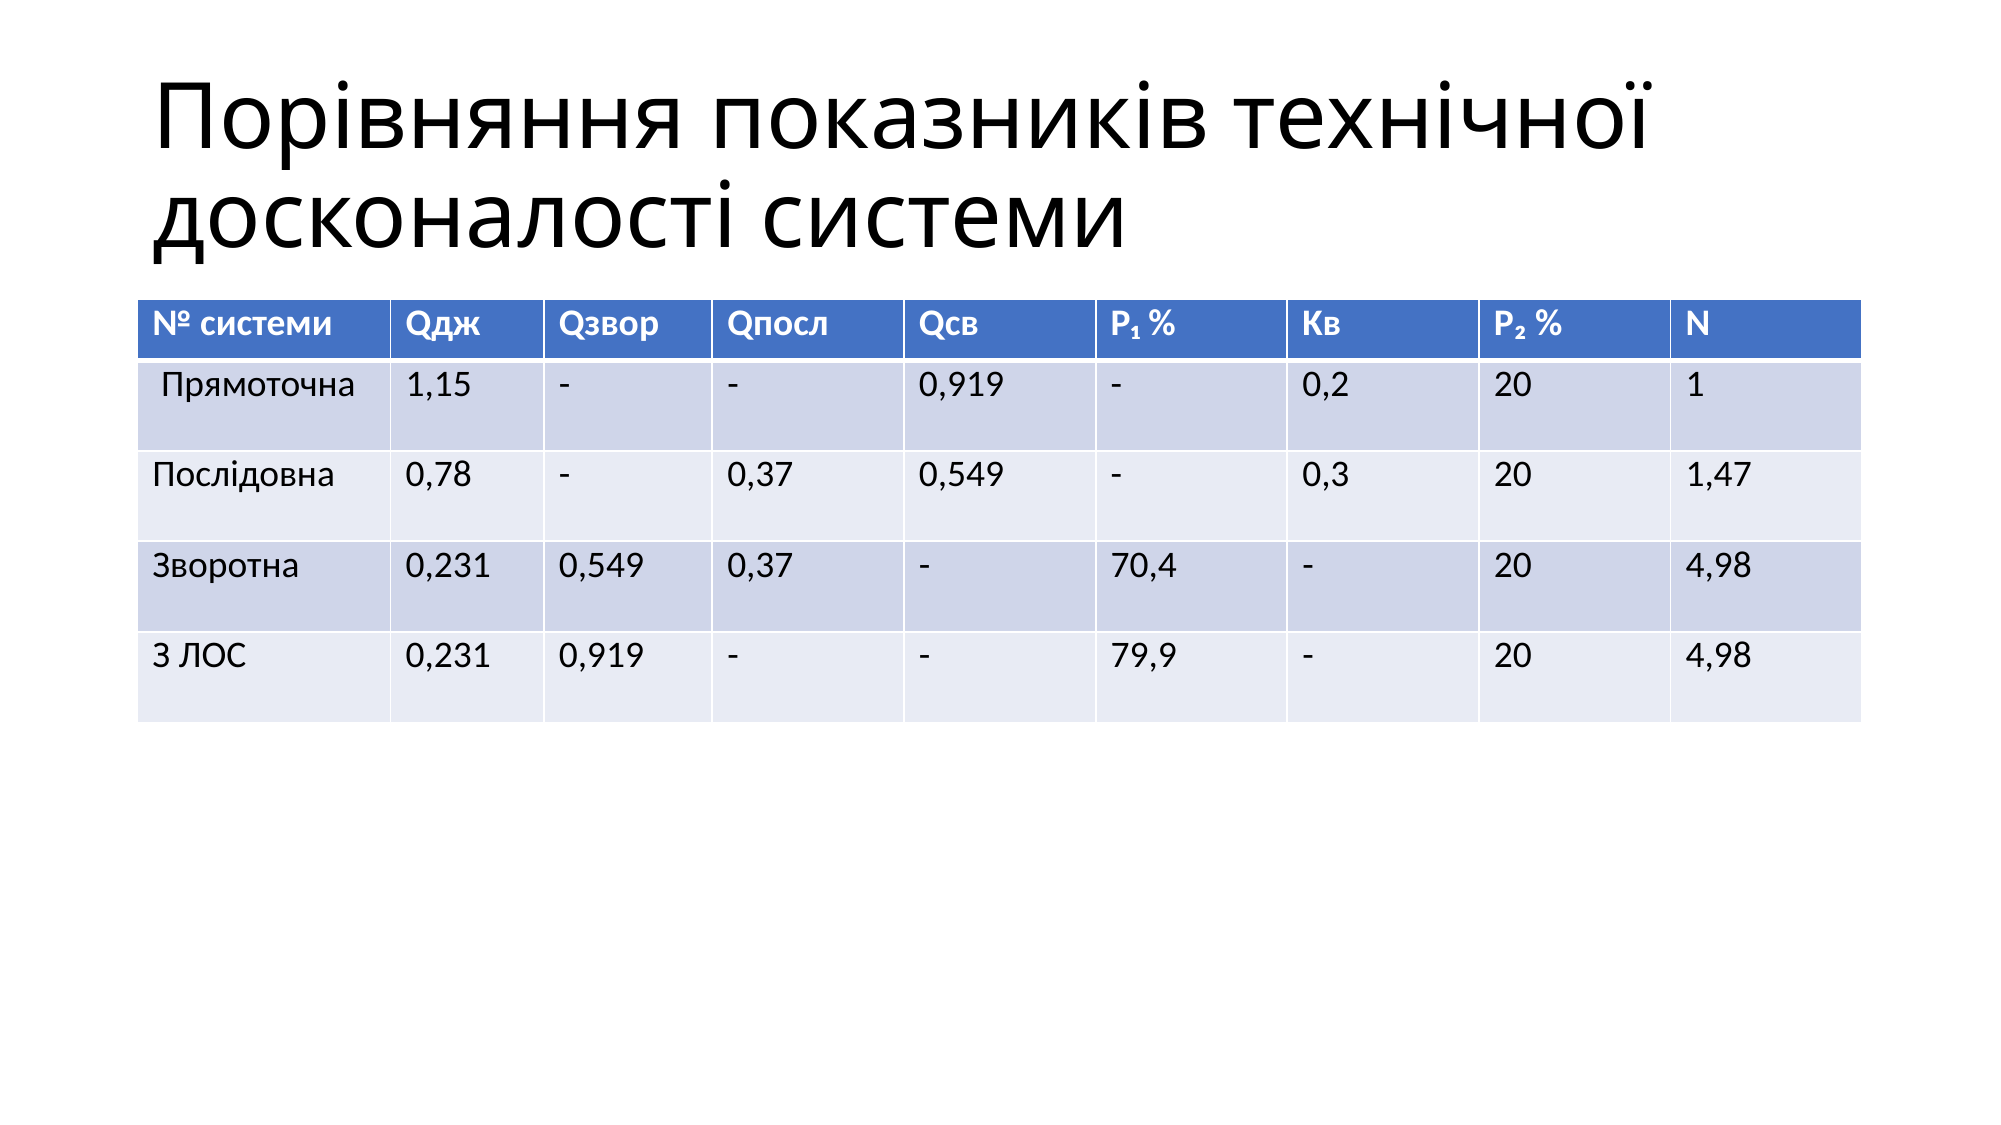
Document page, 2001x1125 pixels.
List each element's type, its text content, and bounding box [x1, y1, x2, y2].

table_cell 0,231 [391, 542, 543, 631]
table_cell 0,2 [1288, 363, 1478, 450]
table_cell Зворотна [138, 542, 390, 631]
table_cell 20 [1480, 633, 1670, 722]
table_cell 0,78 [391, 452, 543, 540]
table_cell З ЛОС [138, 633, 390, 722]
table_cell 20 [1480, 452, 1670, 540]
table_cell - [905, 633, 1095, 722]
table_cell 20 [1480, 363, 1670, 450]
table_header P₂ % [1480, 300, 1670, 358]
table_cell 1,47 [1671, 452, 1861, 540]
table_cell 4,98 [1671, 633, 1861, 722]
table_cell Прямоточна [138, 363, 390, 450]
table_cell 0,231 [391, 633, 543, 722]
table_cell 0,3 [1288, 452, 1478, 540]
table_cell 0,549 [545, 542, 711, 631]
table_cell - [713, 633, 903, 722]
table_cell - [713, 363, 903, 450]
table_cell Послідовна [138, 452, 390, 540]
table_header N [1671, 300, 1861, 358]
table_header P₁ % [1097, 300, 1286, 358]
table_cell - [1288, 542, 1478, 631]
table_cell - [1097, 452, 1286, 540]
table_cell 79,9 [1097, 633, 1286, 722]
table_cell 4,98 [1671, 542, 1861, 631]
table_header Qпосл [713, 300, 903, 358]
table_cell 0,919 [545, 633, 711, 722]
table_cell 0,37 [713, 542, 903, 631]
table_cell - [905, 542, 1095, 631]
table_cell 0,549 [905, 452, 1095, 540]
table_cell 70,4 [1097, 542, 1286, 631]
table_cell 0,919 [905, 363, 1095, 450]
table_cell 1 [1671, 363, 1861, 450]
title Порівняння показників технічної досконалості системи [137, 59, 1863, 278]
table_cell 20 [1480, 542, 1670, 631]
table_cell - [545, 363, 711, 450]
table_header Qсв [905, 300, 1095, 358]
table_cell - [1288, 633, 1478, 722]
table_header Qзвор [545, 300, 711, 358]
table_header Kв [1288, 300, 1478, 358]
table_header № системи [138, 300, 390, 358]
table_header Qдж [391, 300, 543, 358]
table_cell - [1097, 363, 1286, 450]
table_cell 0,37 [713, 452, 903, 540]
table_cell - [545, 452, 711, 540]
table_cell 1,15 [391, 363, 543, 450]
